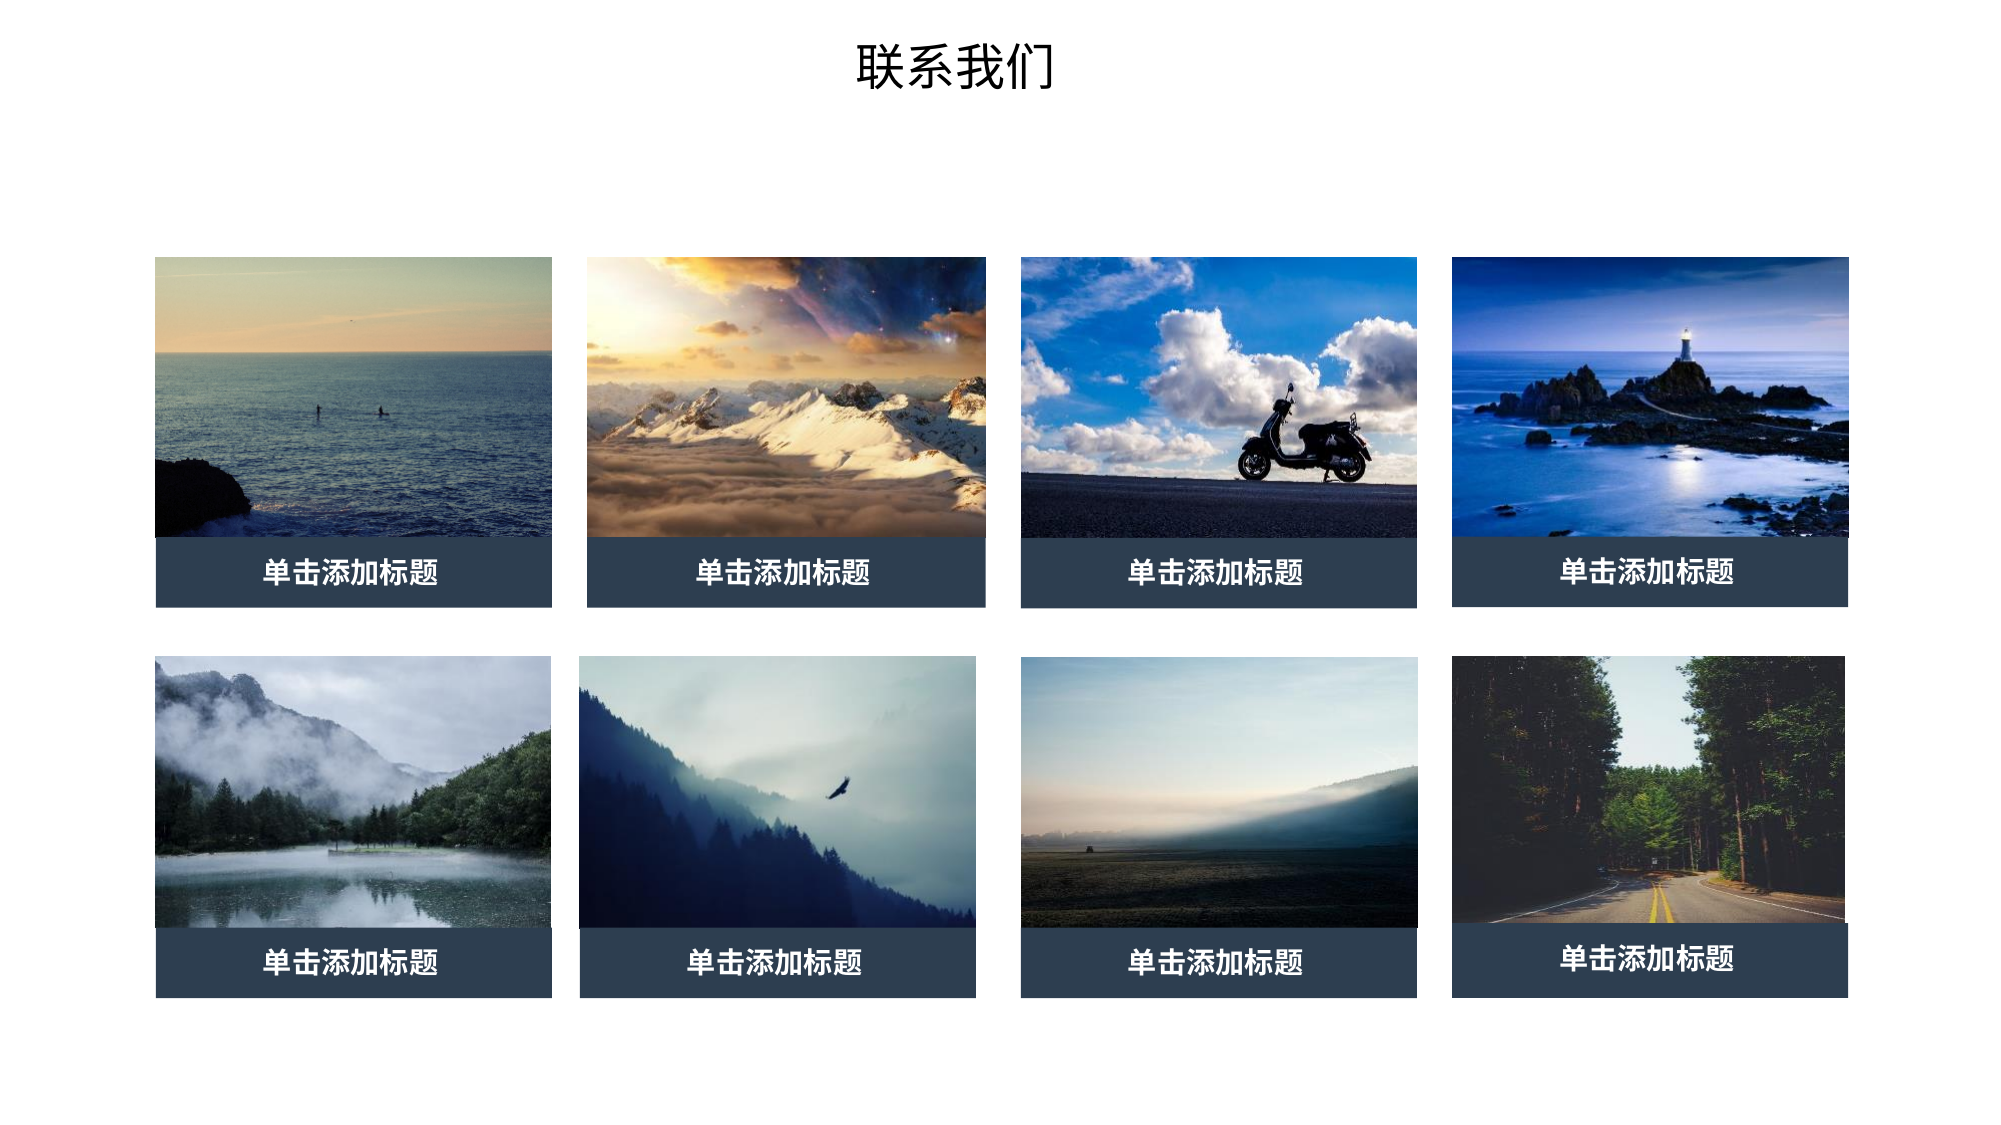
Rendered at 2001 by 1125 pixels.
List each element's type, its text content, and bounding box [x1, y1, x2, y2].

text_box 单击添加标题 [1452, 545, 1842, 596]
text_box [1020, 537, 1418, 609]
text_box 单击添加标题 [155, 936, 546, 987]
text_box 单击添加标题 [579, 936, 970, 987]
picture [587, 257, 986, 538]
text_box [155, 927, 553, 999]
text_box 单击添加标题 [587, 546, 979, 597]
text_box [155, 536, 553, 609]
text_box [1451, 536, 1849, 608]
text_box [579, 927, 977, 999]
text_box 单击添加标题 [155, 546, 546, 597]
text_box 联系我们 [841, 28, 1335, 103]
picture [1452, 656, 1845, 924]
text_box [1451, 922, 1849, 999]
picture [1452, 257, 1849, 538]
picture [1020, 257, 1417, 539]
text_box 单击添加标题 [1021, 547, 1411, 597]
text_box 单击添加标题 [1452, 933, 1842, 983]
picture [579, 656, 976, 929]
picture [1020, 657, 1418, 928]
text_box [586, 536, 987, 609]
picture [155, 656, 551, 928]
text_box 单击添加标题 [1021, 936, 1411, 987]
text_box [1020, 928, 1418, 999]
picture [155, 257, 552, 538]
